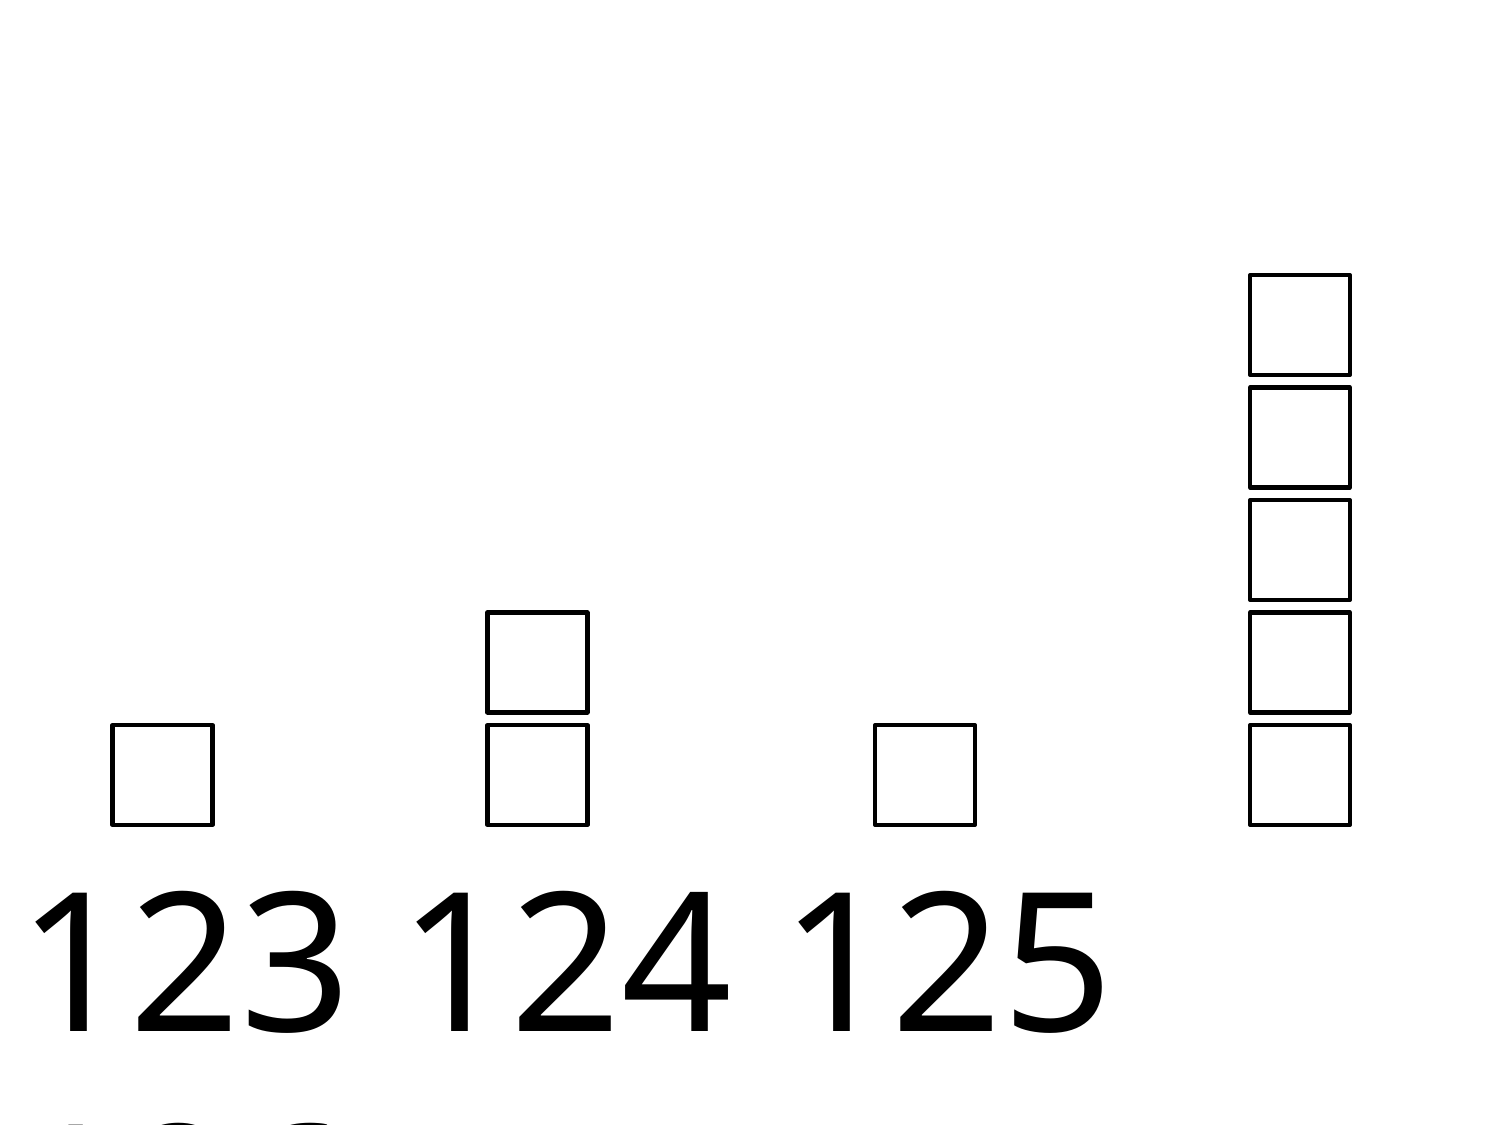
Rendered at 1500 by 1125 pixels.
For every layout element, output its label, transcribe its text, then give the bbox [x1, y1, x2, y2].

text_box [1249, 274, 1351, 826]
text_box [487, 612, 588, 826]
text_box 123 124 125 126 [0, 829, 1500, 1125]
text_box [873, 723, 977, 827]
text_box [110, 723, 215, 827]
